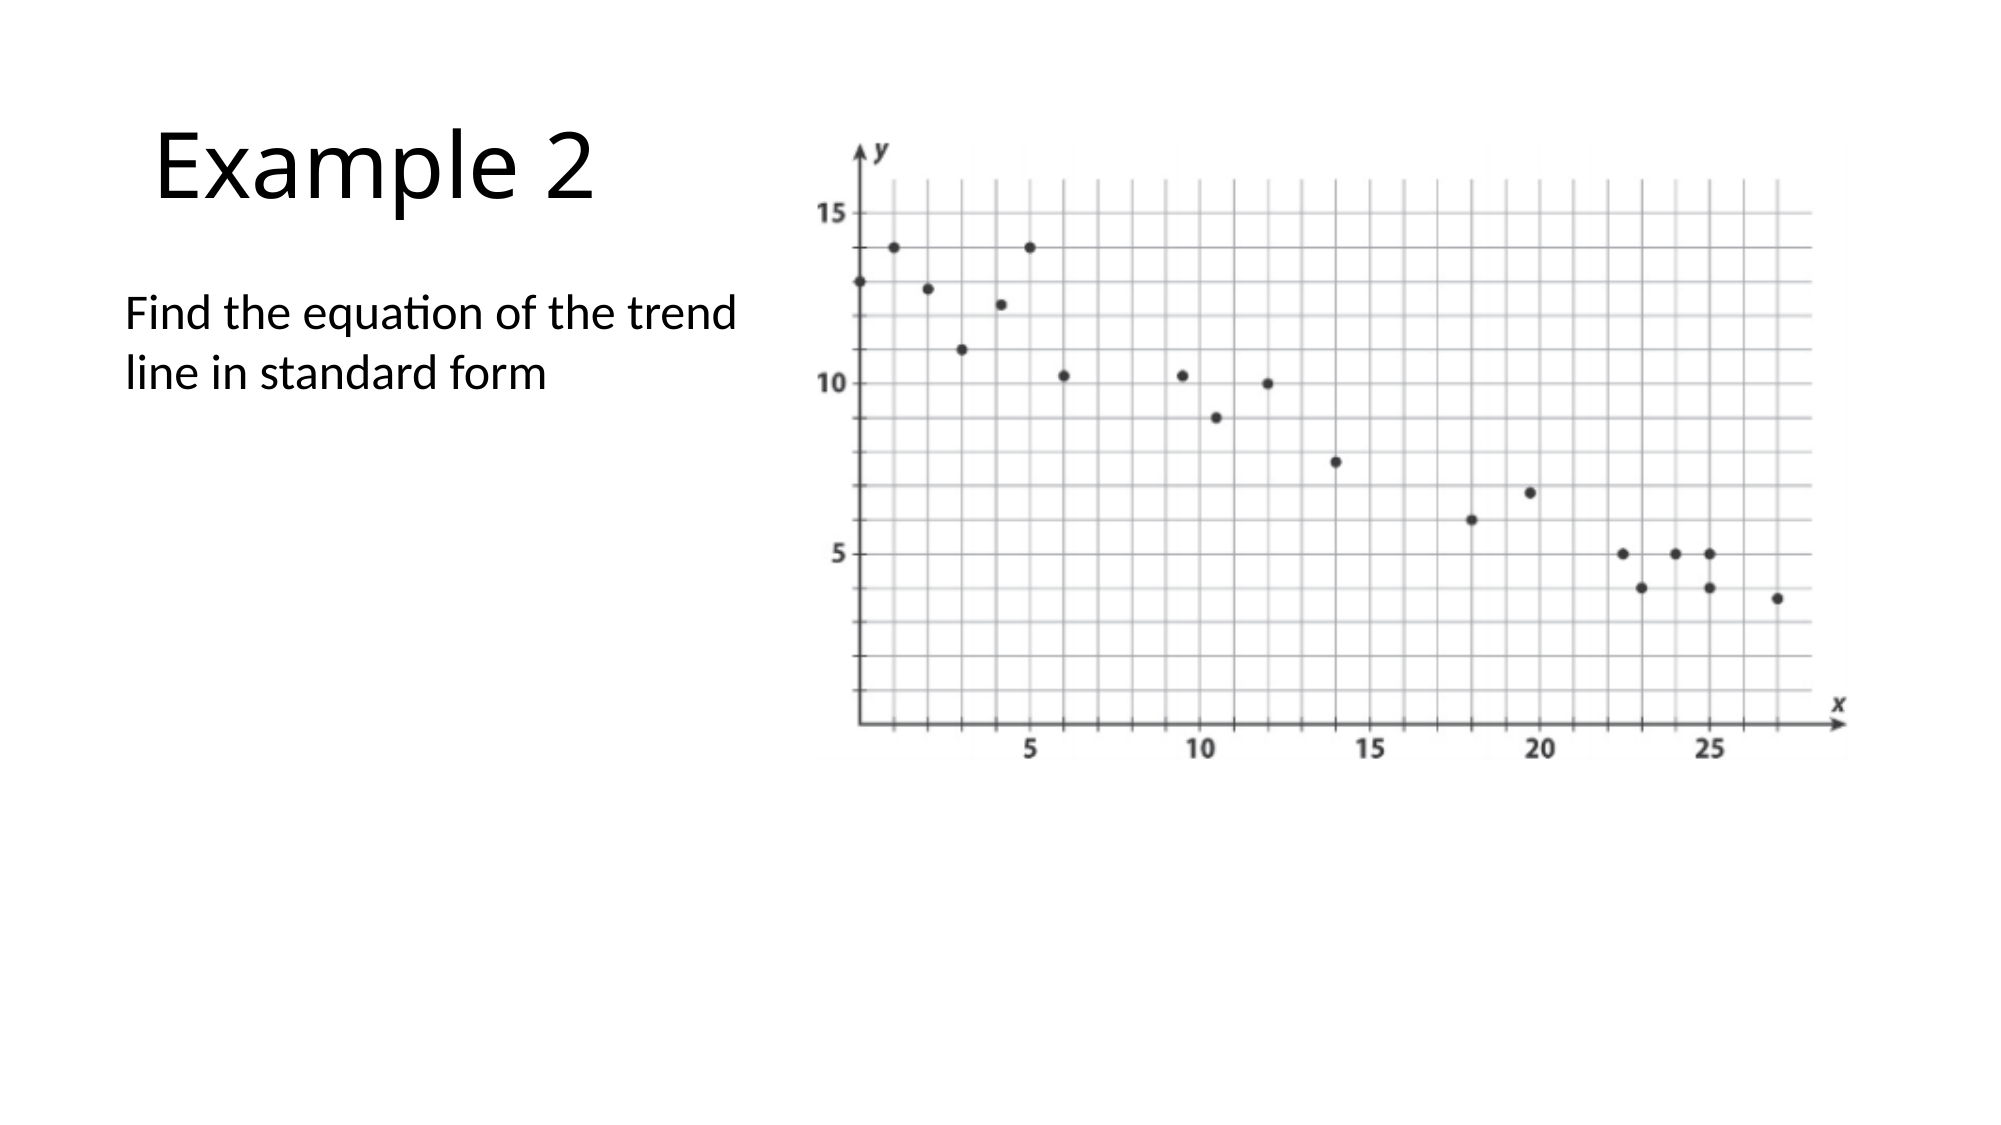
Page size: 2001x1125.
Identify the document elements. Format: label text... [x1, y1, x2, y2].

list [790, 121, 1875, 791]
text_box Find the equation of the trend line in standard form [110, 272, 764, 408]
title Example 2 [137, 59, 1863, 278]
